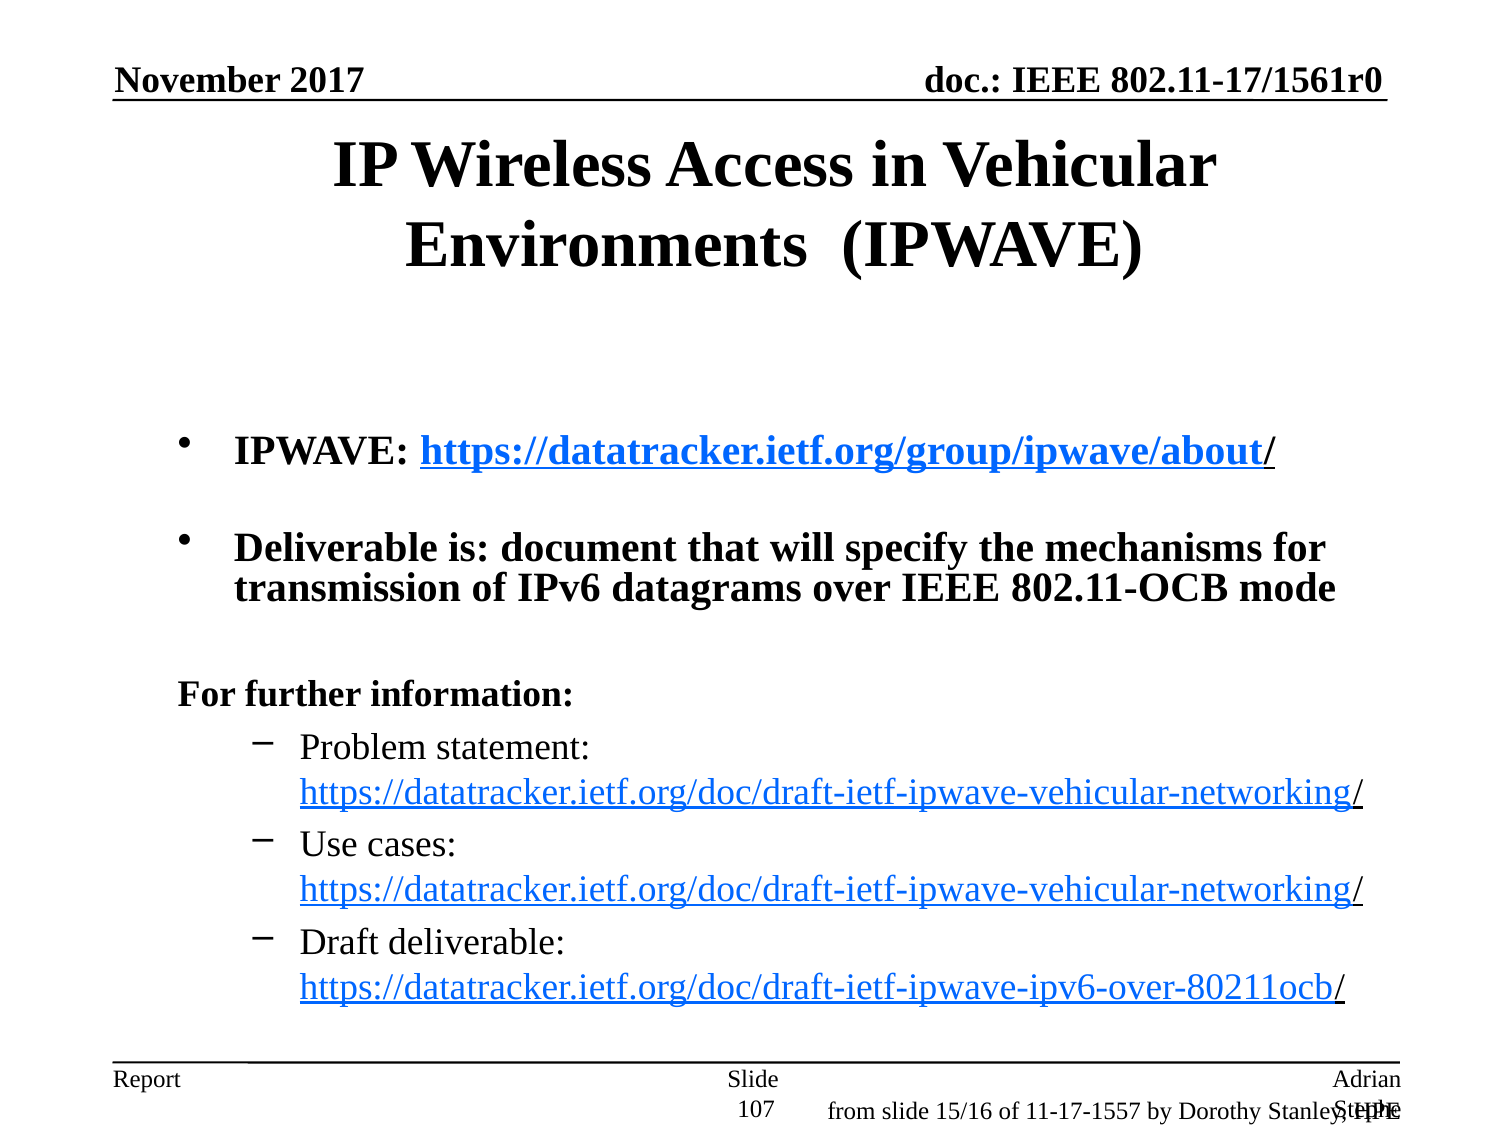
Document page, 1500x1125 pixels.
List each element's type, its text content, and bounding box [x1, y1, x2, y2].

footer Adrian Stephens, Intel Corporation [1324, 1063, 1402, 1087]
slide_number Slide 107 [711, 1061, 801, 1093]
title IP Wireless Access in Vehicular Environments (IPWAVE) [112, 112, 1438, 288]
list IPWAVE: https://datatracker.ietf.org/group/ipwave/about/ Deliverable is: document that will specify the mechanisms for transmission of IPv6 datagrams over IEEE 802.11-OCB mode For further information: Problem statement: https://datatracker.ietf.org/doc/draft-ietf-ipwave-vehicular-networking/ Use cases: https://datatracker.ietf.org/doc/draft-ietf-ipwave-vehicular-networking/ Draft deliverable: https://datatracker.ietf.org/doc/draft-ietf-ipwave-ipv6-over-80211ocb/ [162, 324, 1425, 1063]
text_box from slide 15/16 of 11-17-1557 by Dorothy Stanley, HPE [343, 1087, 1417, 1125]
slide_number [114, 54, 374, 101]
